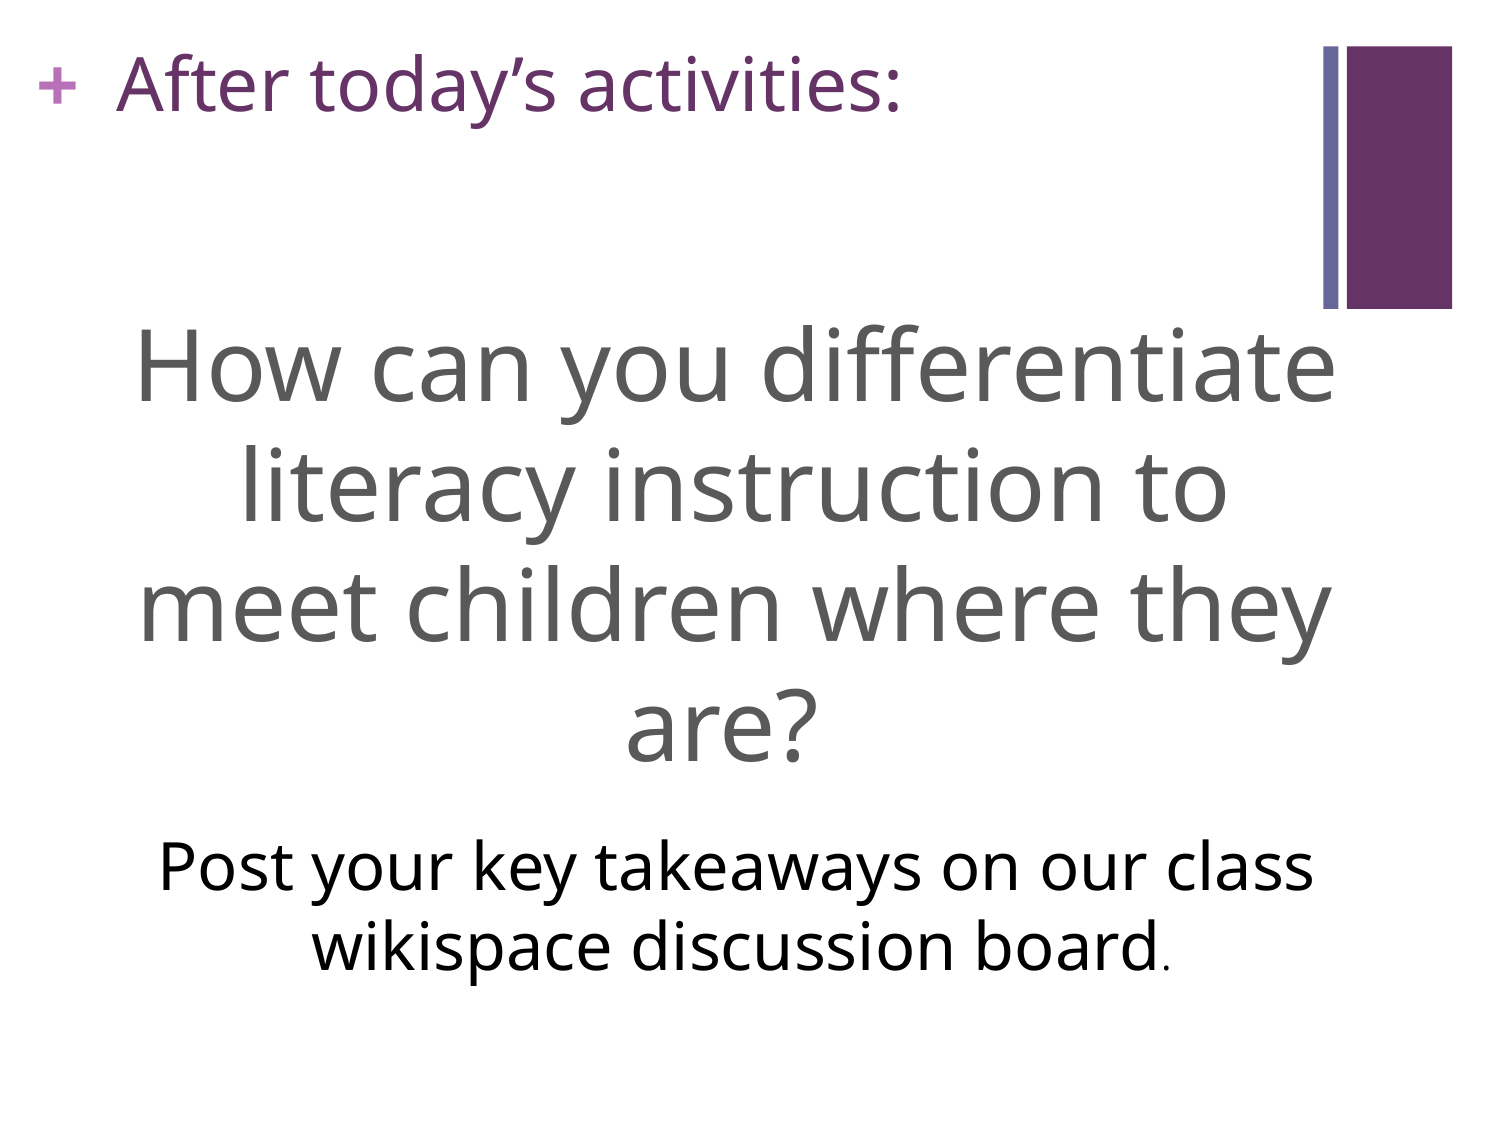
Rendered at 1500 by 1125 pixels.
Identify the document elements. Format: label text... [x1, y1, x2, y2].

list How can you differentiate literacy instruction to meet children where they are? [25, 293, 1370, 605]
text_box Post your key takeaways on our class wikispace discussion board. [142, 816, 1350, 992]
title After today’s activities: [101, 29, 1341, 213]
